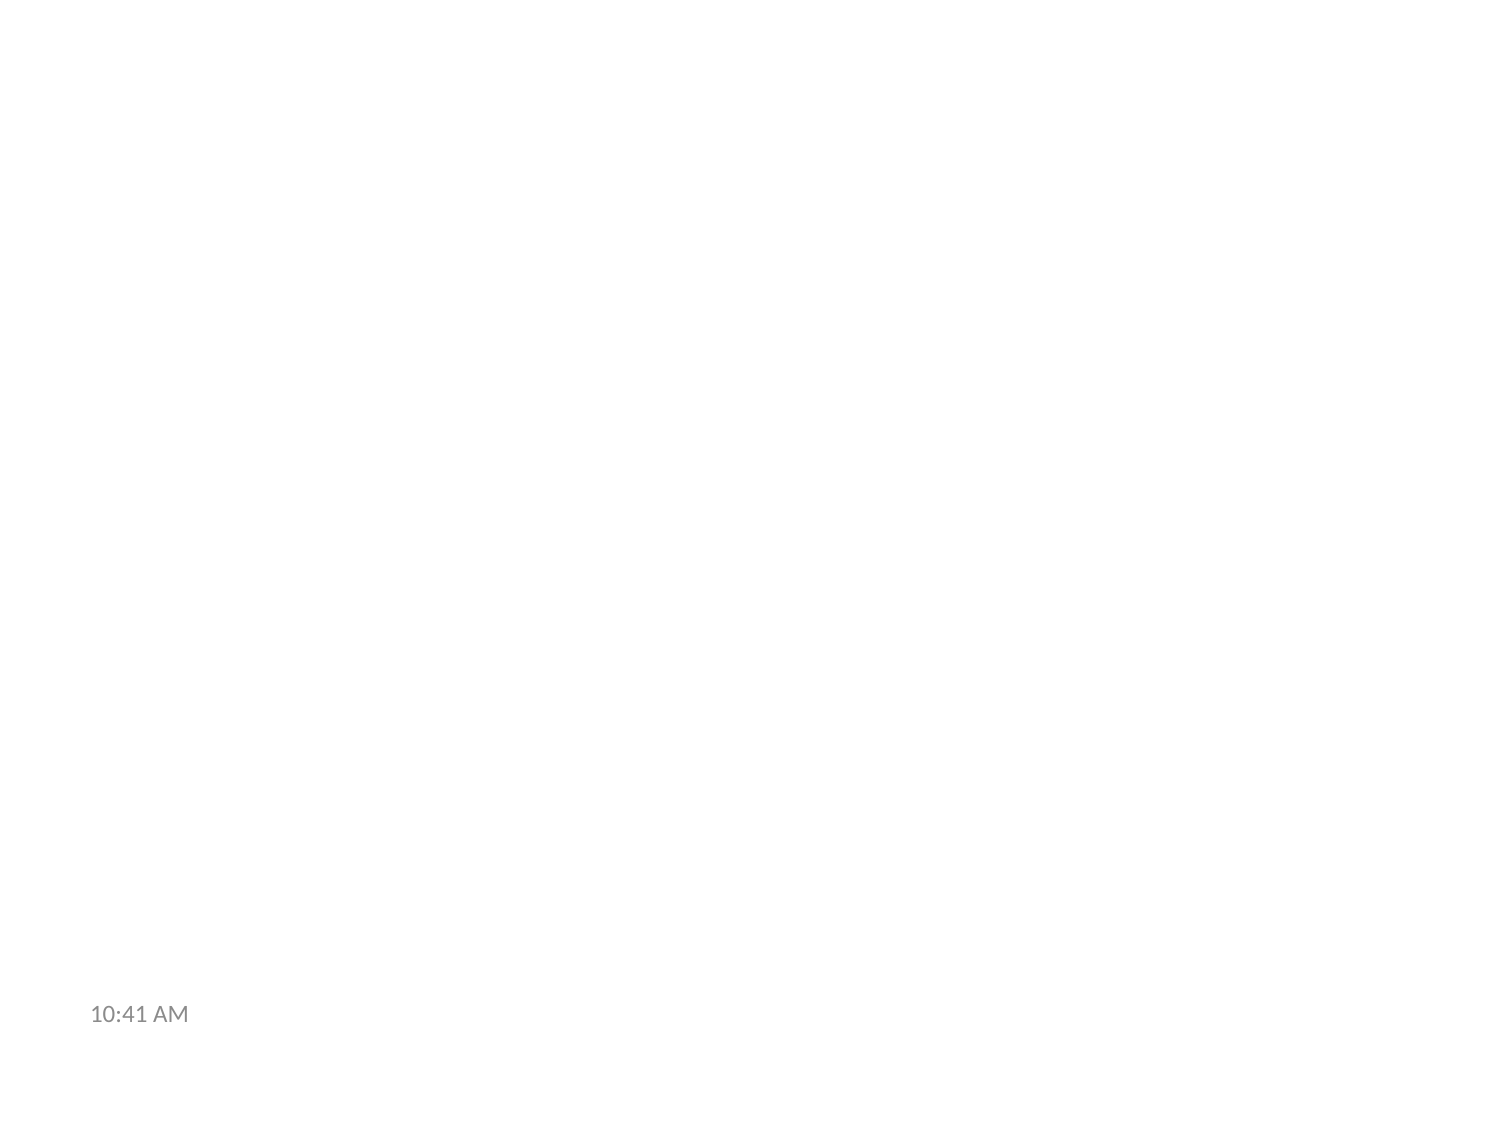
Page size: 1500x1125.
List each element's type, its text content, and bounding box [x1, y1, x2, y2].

text_box 3:35 PM [75, 982, 425, 1043]
